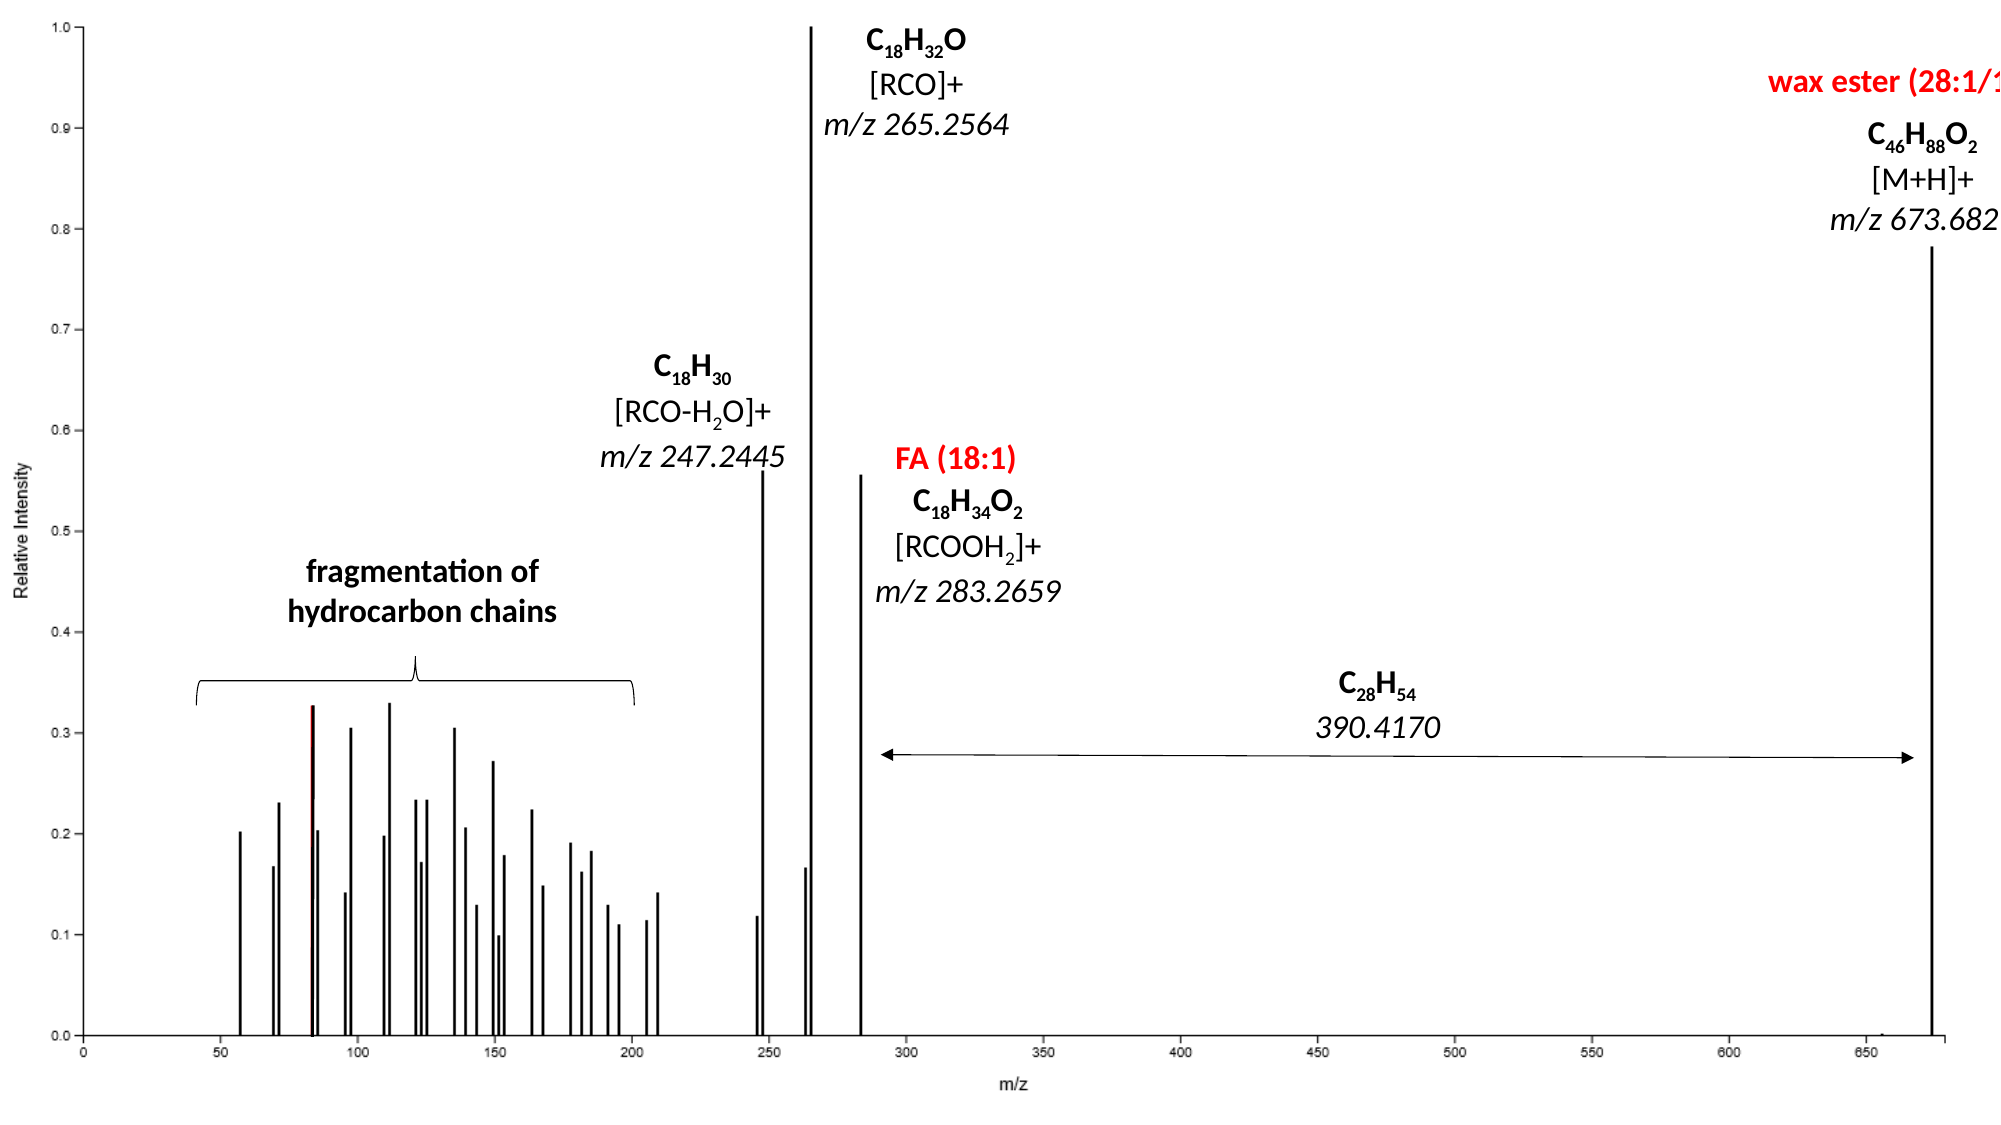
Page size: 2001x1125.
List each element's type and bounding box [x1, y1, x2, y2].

text_box [0, 0, 2000, 1125]
